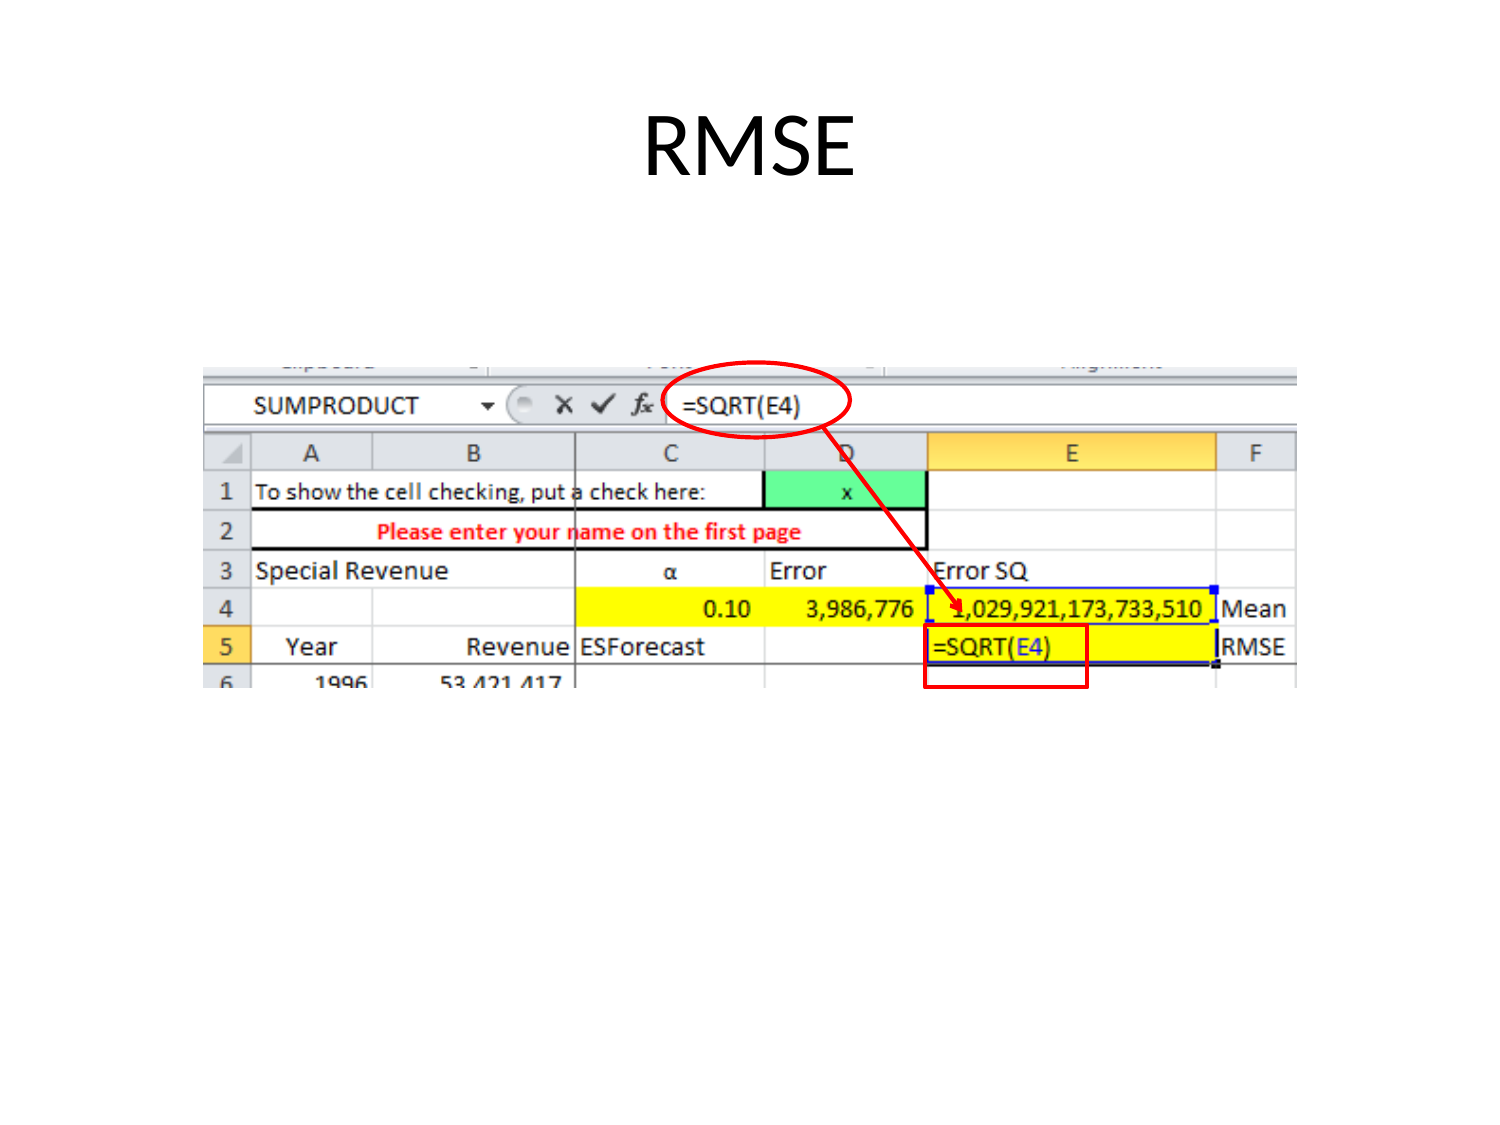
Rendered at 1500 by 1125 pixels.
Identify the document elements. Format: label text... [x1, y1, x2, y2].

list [203, 367, 1297, 688]
title RMSE [75, 45, 1425, 233]
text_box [822, 426, 963, 613]
text_box [706, 360, 806, 366]
